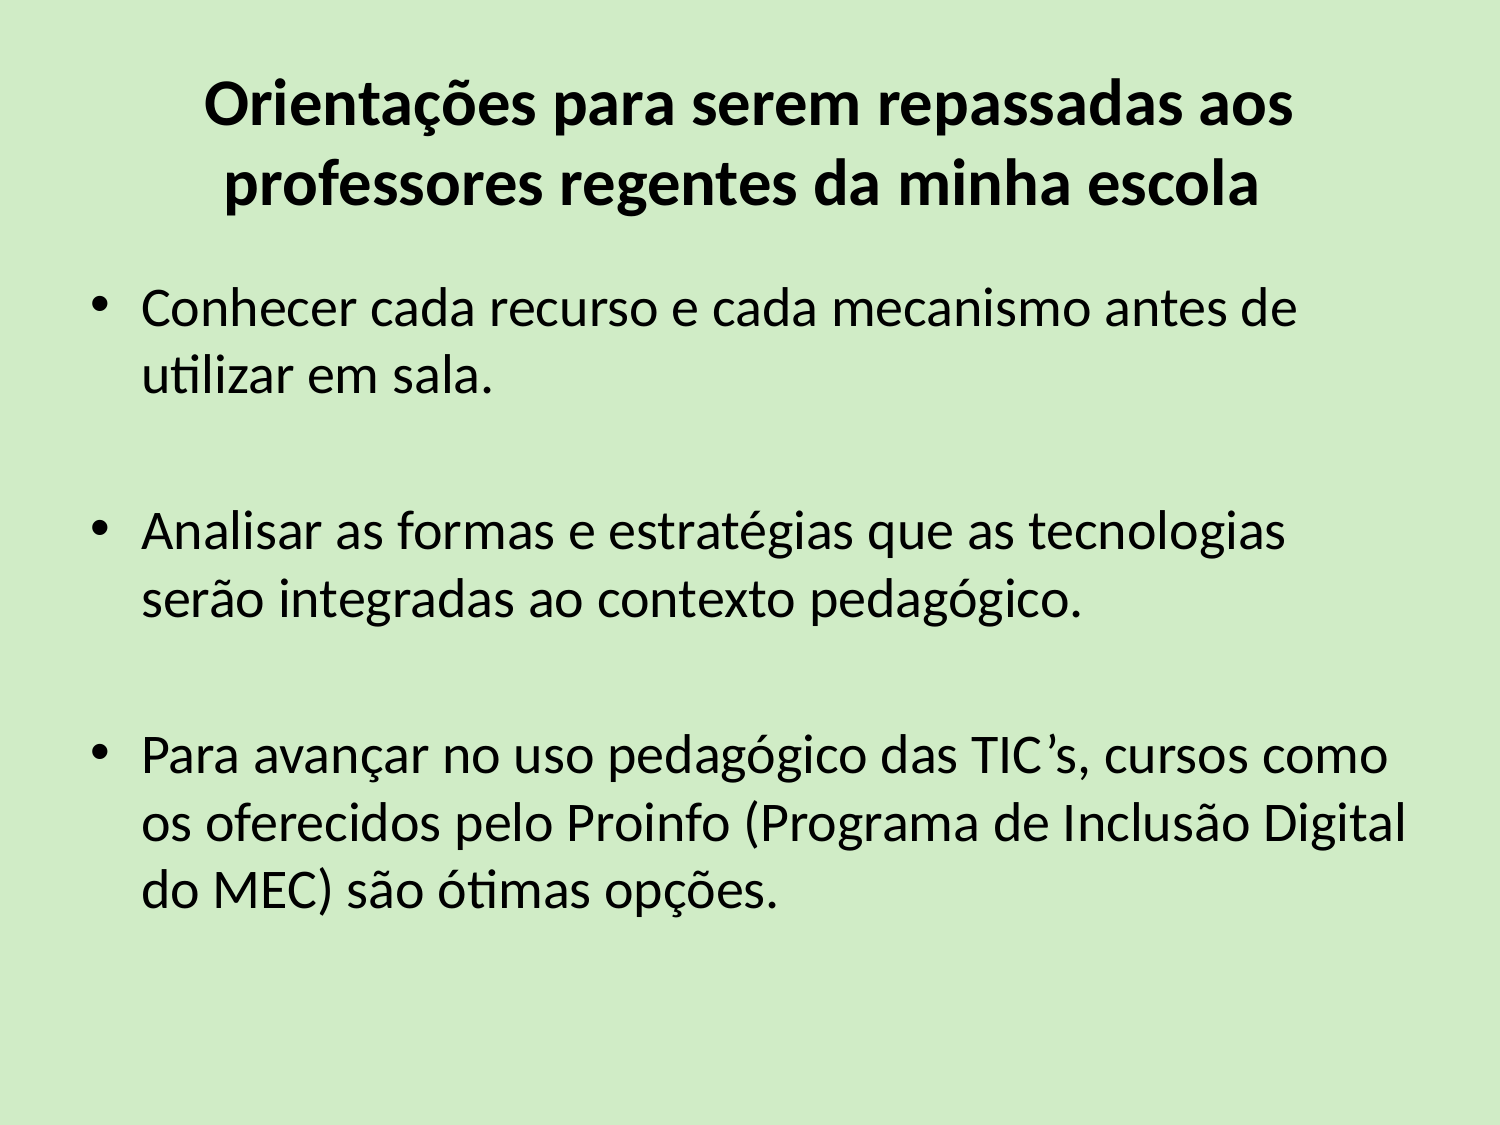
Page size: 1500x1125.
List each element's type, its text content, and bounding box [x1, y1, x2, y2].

list Conhecer cada recurso e cada mecanismo antes de utilizar em sala. Analisar as formas e estratégias que as tecnologias serão integradas ao contexto pedagógico. Para avançar no uso pedagógico das TIC’s, cursos como os oferecidos pelo Proinfo (Programa de Inclusão Digital do MEC) são ótimas opções. [75, 262, 1425, 1005]
title Orientações para serem repassadas aos professores regentes da minha escola [75, 45, 1425, 233]
